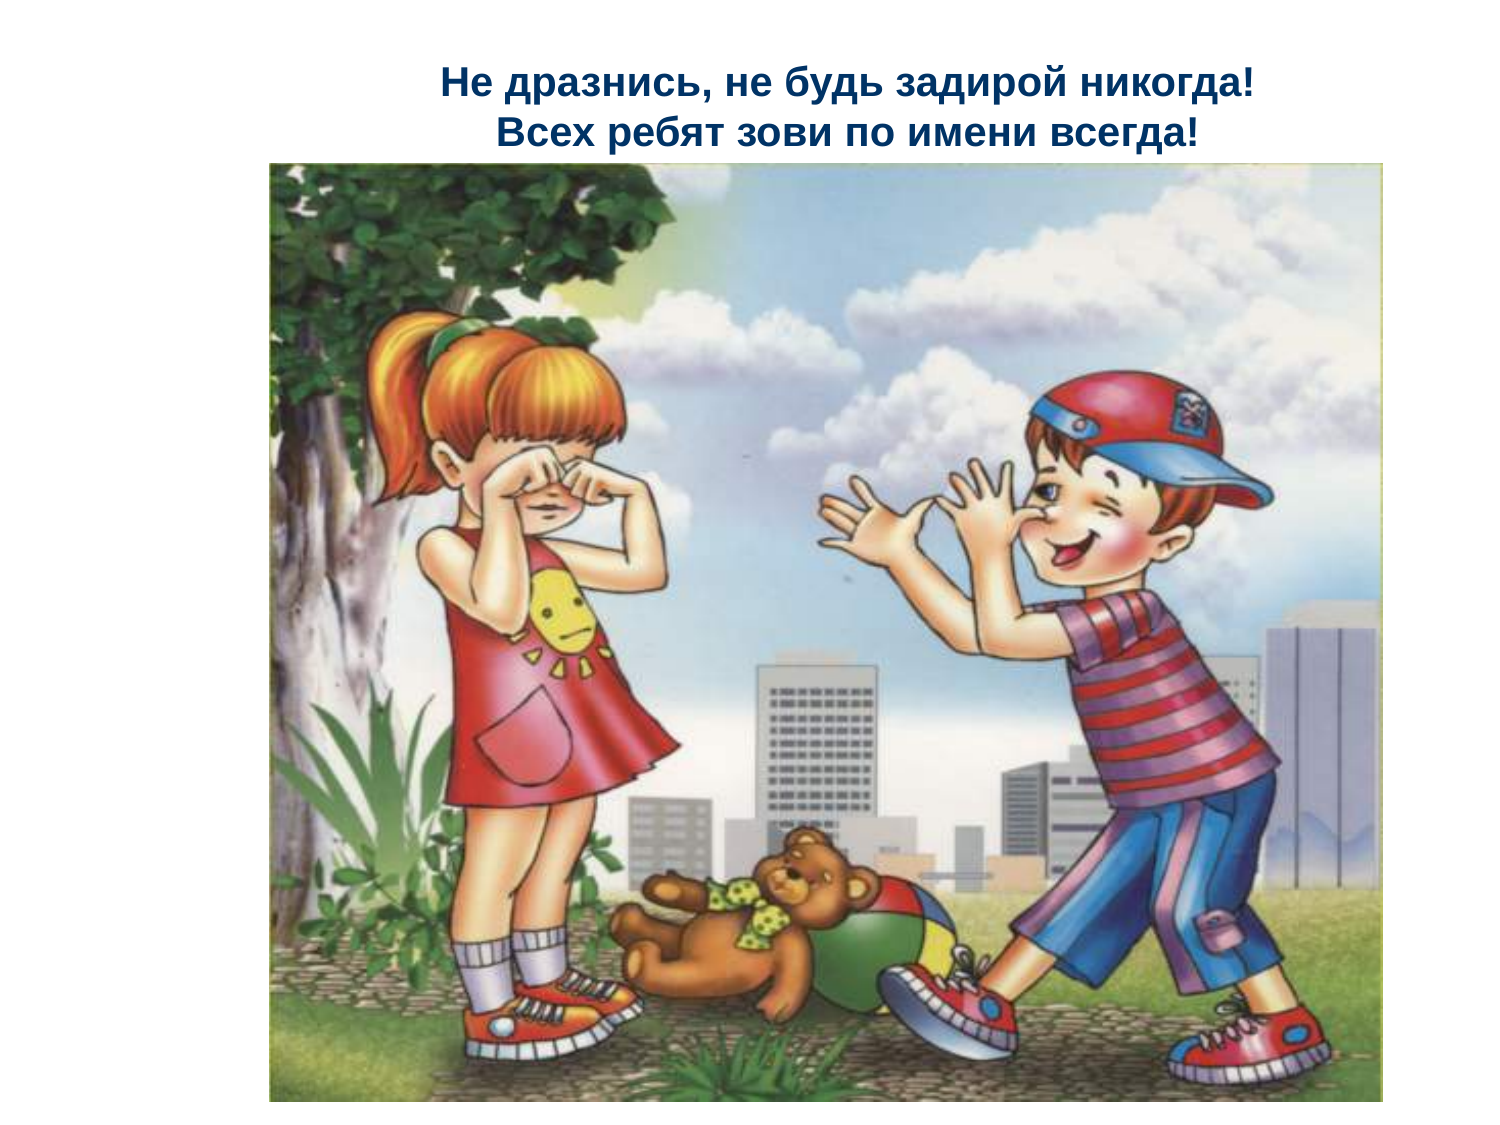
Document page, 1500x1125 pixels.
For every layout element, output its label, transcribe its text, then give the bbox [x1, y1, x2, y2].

text_box Не дразнись, не будь задирой никогда! Всех ребят зови по имени всегда! [424, 47, 1272, 162]
picture [269, 163, 1383, 1102]
